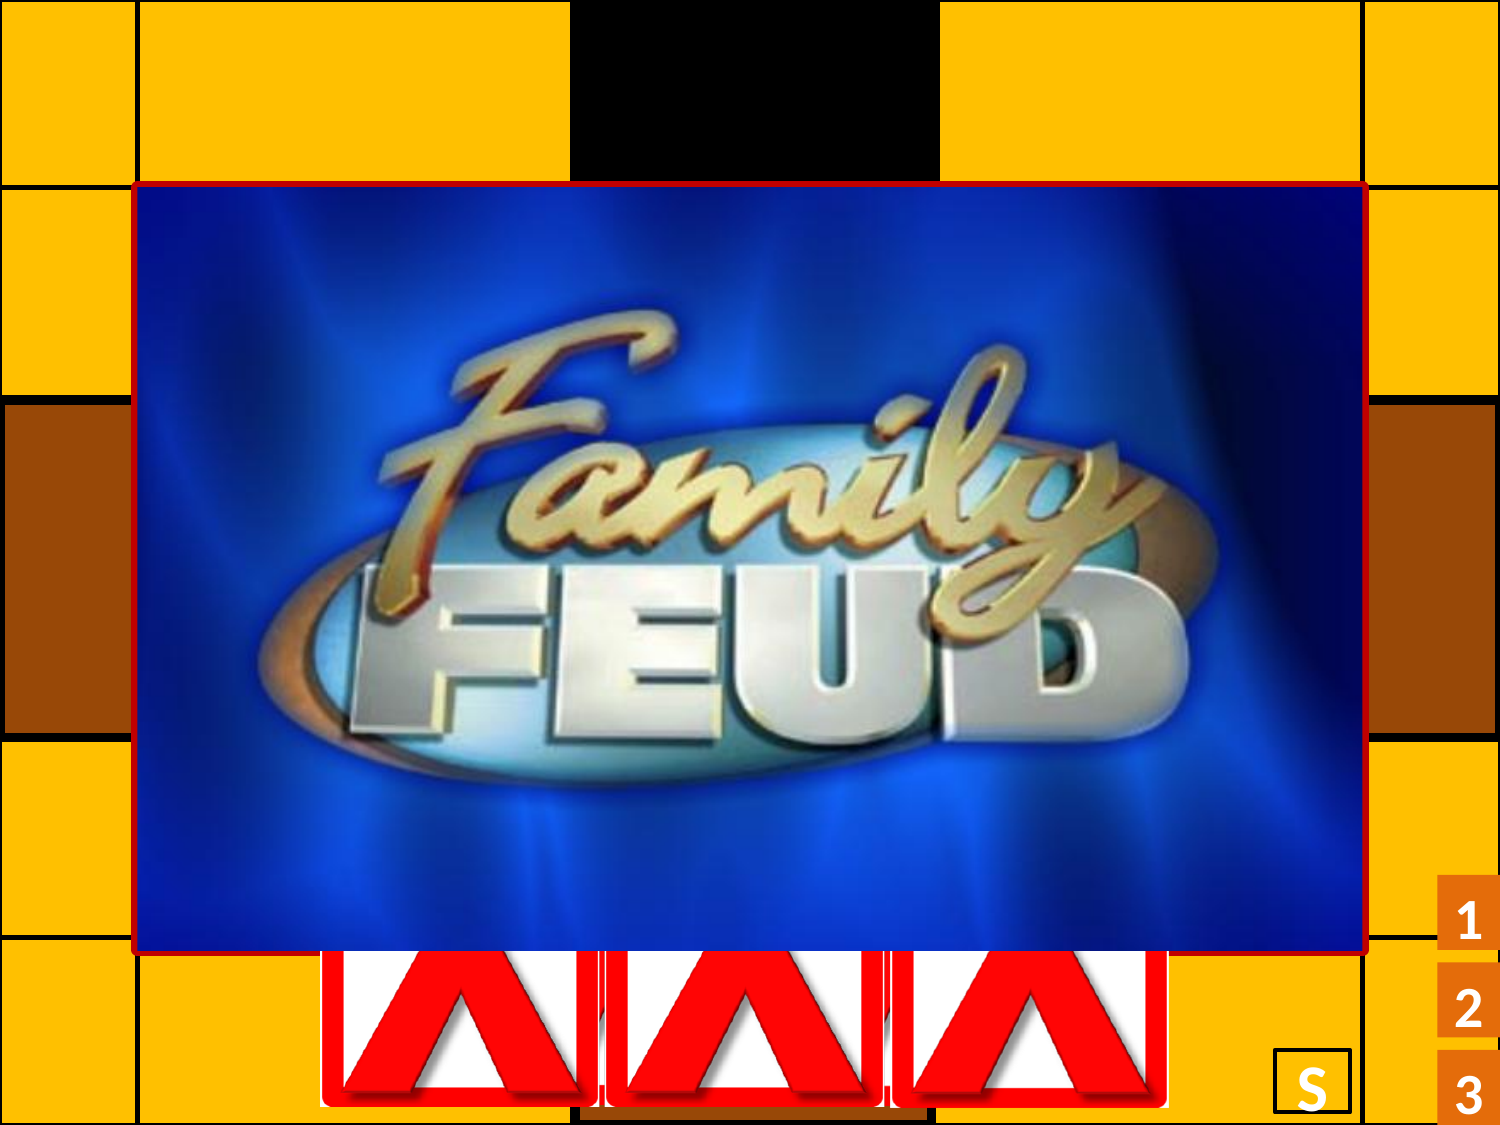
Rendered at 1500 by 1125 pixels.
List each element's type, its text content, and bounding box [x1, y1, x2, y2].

text_box [0, 935, 139, 1125]
text_box [0, 0, 139, 190]
text_box [1364, 190, 1500, 398]
text_box [573, 1117, 933, 1125]
text_box 3 [1435, 1048, 1500, 1125]
text_box [139, 0, 573, 185]
text_box S [1273, 1048, 1352, 1114]
text_box [135, 186, 1364, 953]
text_box [939, 0, 1360, 185]
text_box [1360, 0, 1500, 190]
text_box [0, 190, 135, 398]
text_box [0, 740, 135, 935]
text_box [1364, 740, 1500, 935]
text_box [933, 953, 1360, 1125]
picture [319, 771, 1170, 1110]
text_box [0, 398, 135, 740]
text_box [139, 953, 573, 1125]
text_box 1 [1435, 873, 1500, 952]
text_box [1364, 398, 1500, 740]
text_box 2 [1435, 960, 1500, 1039]
text_box [573, 0, 939, 185]
text_box [1360, 935, 1500, 1125]
